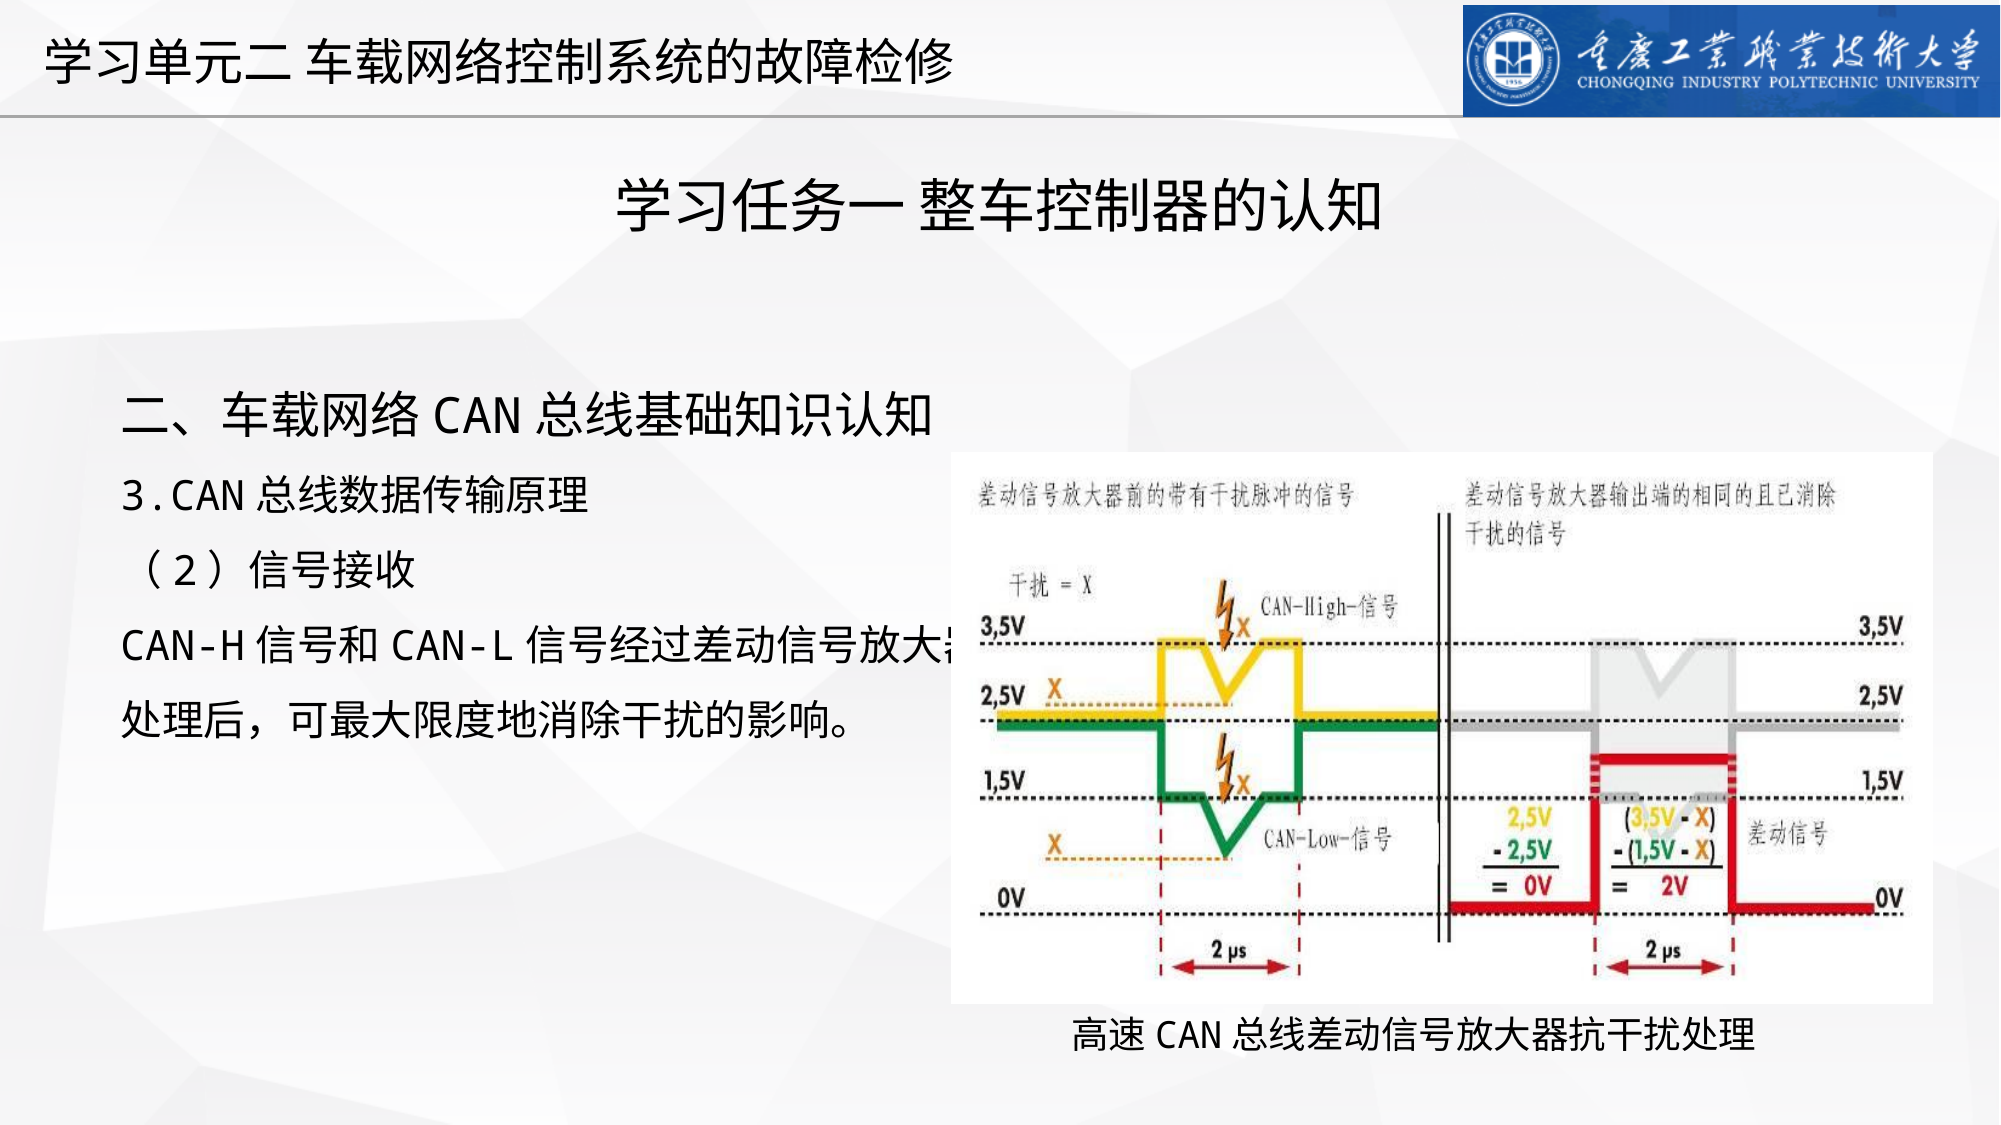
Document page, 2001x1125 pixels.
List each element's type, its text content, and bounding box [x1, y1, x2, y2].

text_box 学习任务一 整车控制器的认知 [433, 161, 1567, 247]
picture [0, 0, 2001, 117]
text_box 二、车载网络CAN总线基础知识认知 3.CAN总线数据传输原理 （2）信号接收 CAN-H信号和CAN-L信号经过差动信号放大器处理后，可最大限度地消除干扰的影响。 [105, 346, 1000, 752]
text_box 高速CAN总线差动信号放大器抗干扰处理 [997, 1003, 2000, 1063]
picture [0, 118, 1999, 1125]
